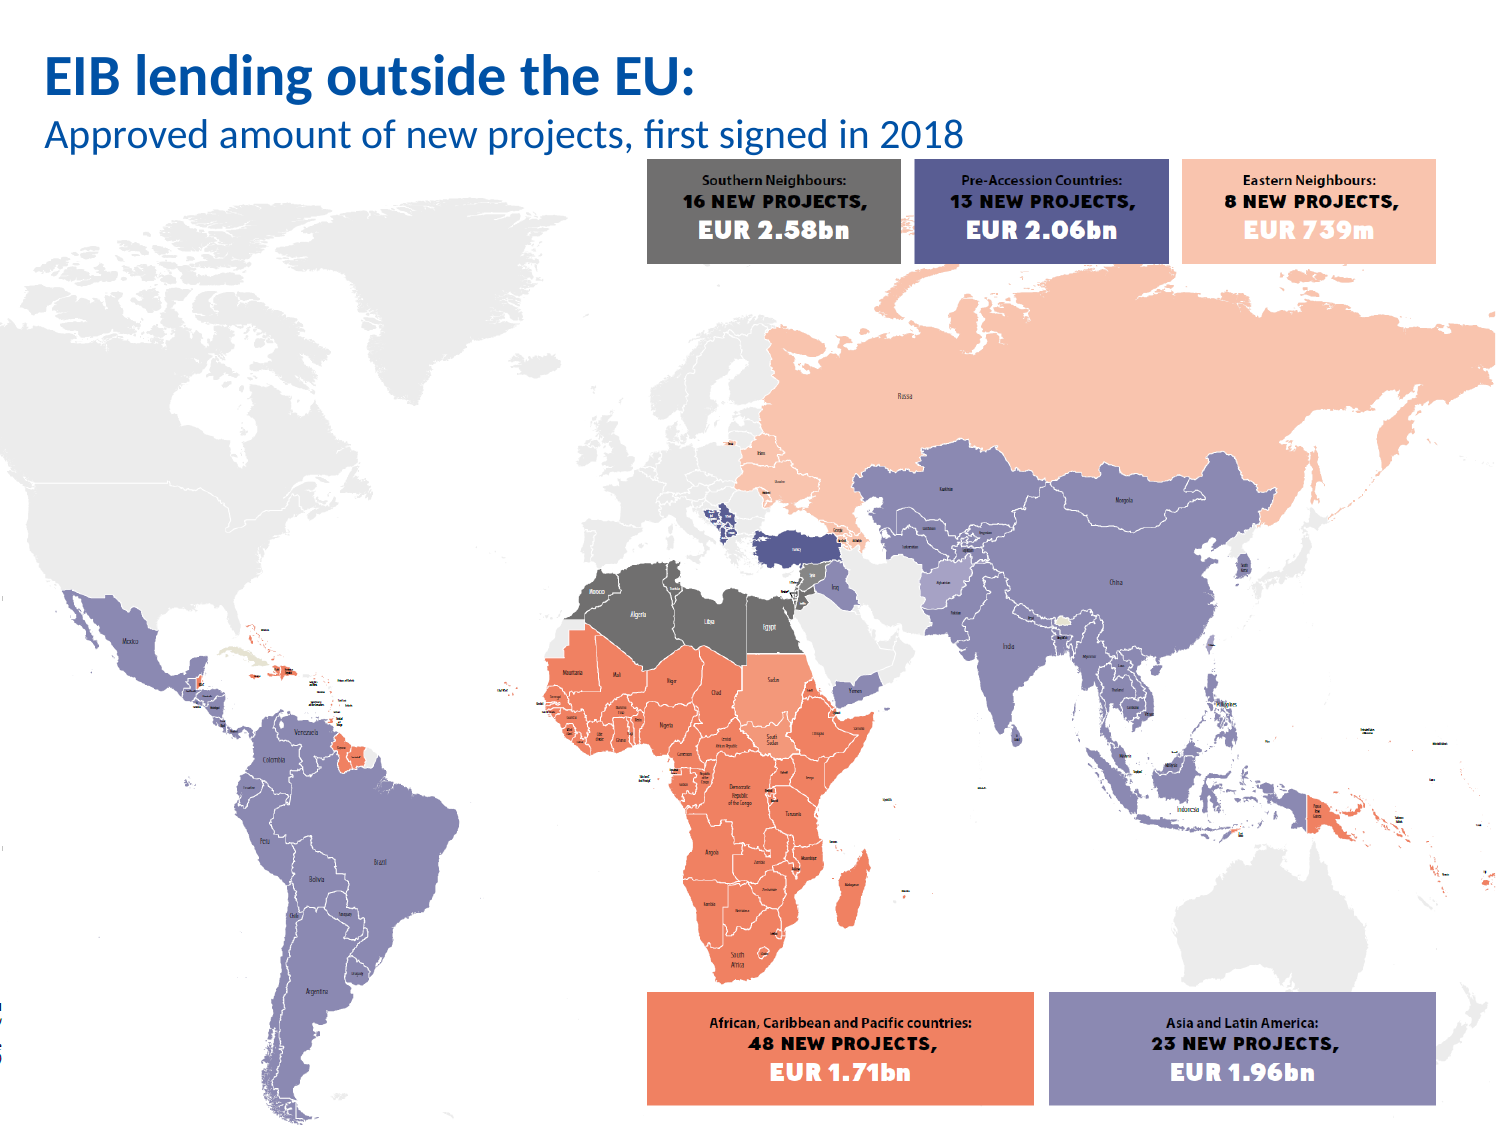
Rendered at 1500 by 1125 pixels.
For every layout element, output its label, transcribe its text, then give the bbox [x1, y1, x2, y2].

text_box EIB lending outside the EU: Approved amount of new projects, first signed in 2018 [29, 29, 1500, 113]
picture [0, 0, 1500, 1125]
